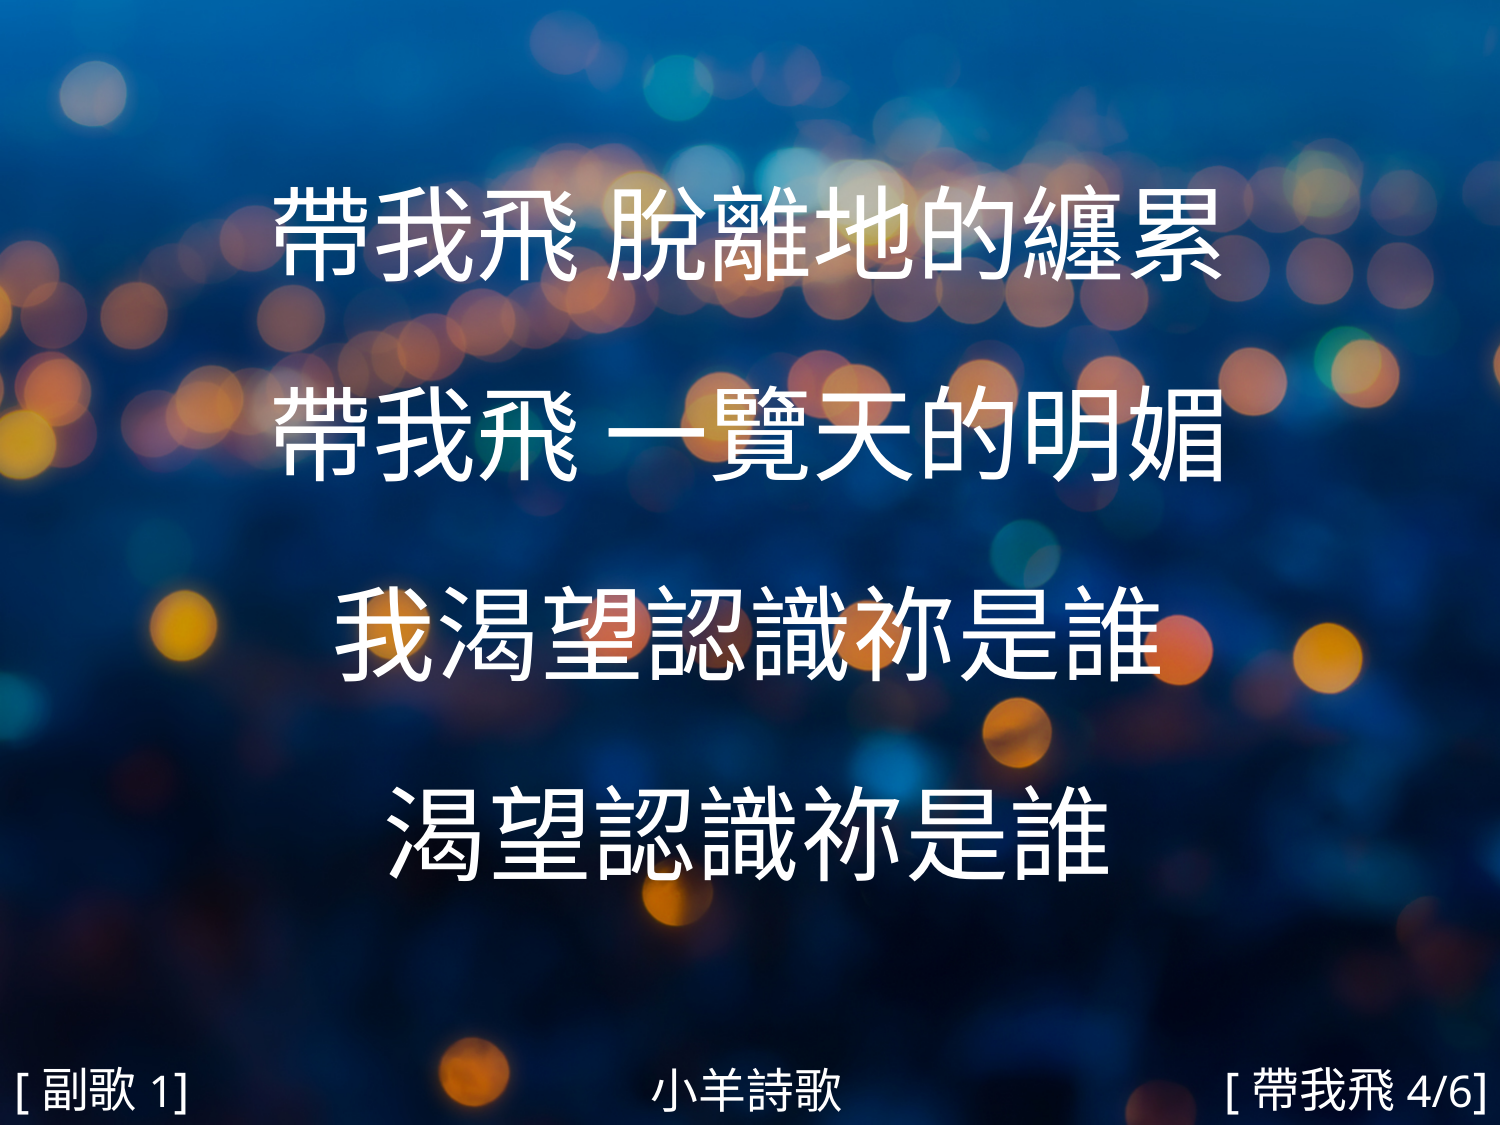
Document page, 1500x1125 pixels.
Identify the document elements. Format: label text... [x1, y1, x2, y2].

picture [0, 0, 1500, 1053]
text_box [副歌1] [0, 1052, 258, 1125]
subtitle 小羊詩歌 [258, 1053, 933, 1125]
text_box 帶我飛 脫離地的纏累 帶我飛 一覽天的明媚 我渴望認識祢是誰 渴望認識祢是誰 [0, 162, 1499, 754]
text_box [帶我飛4/6] [933, 1052, 1500, 1125]
